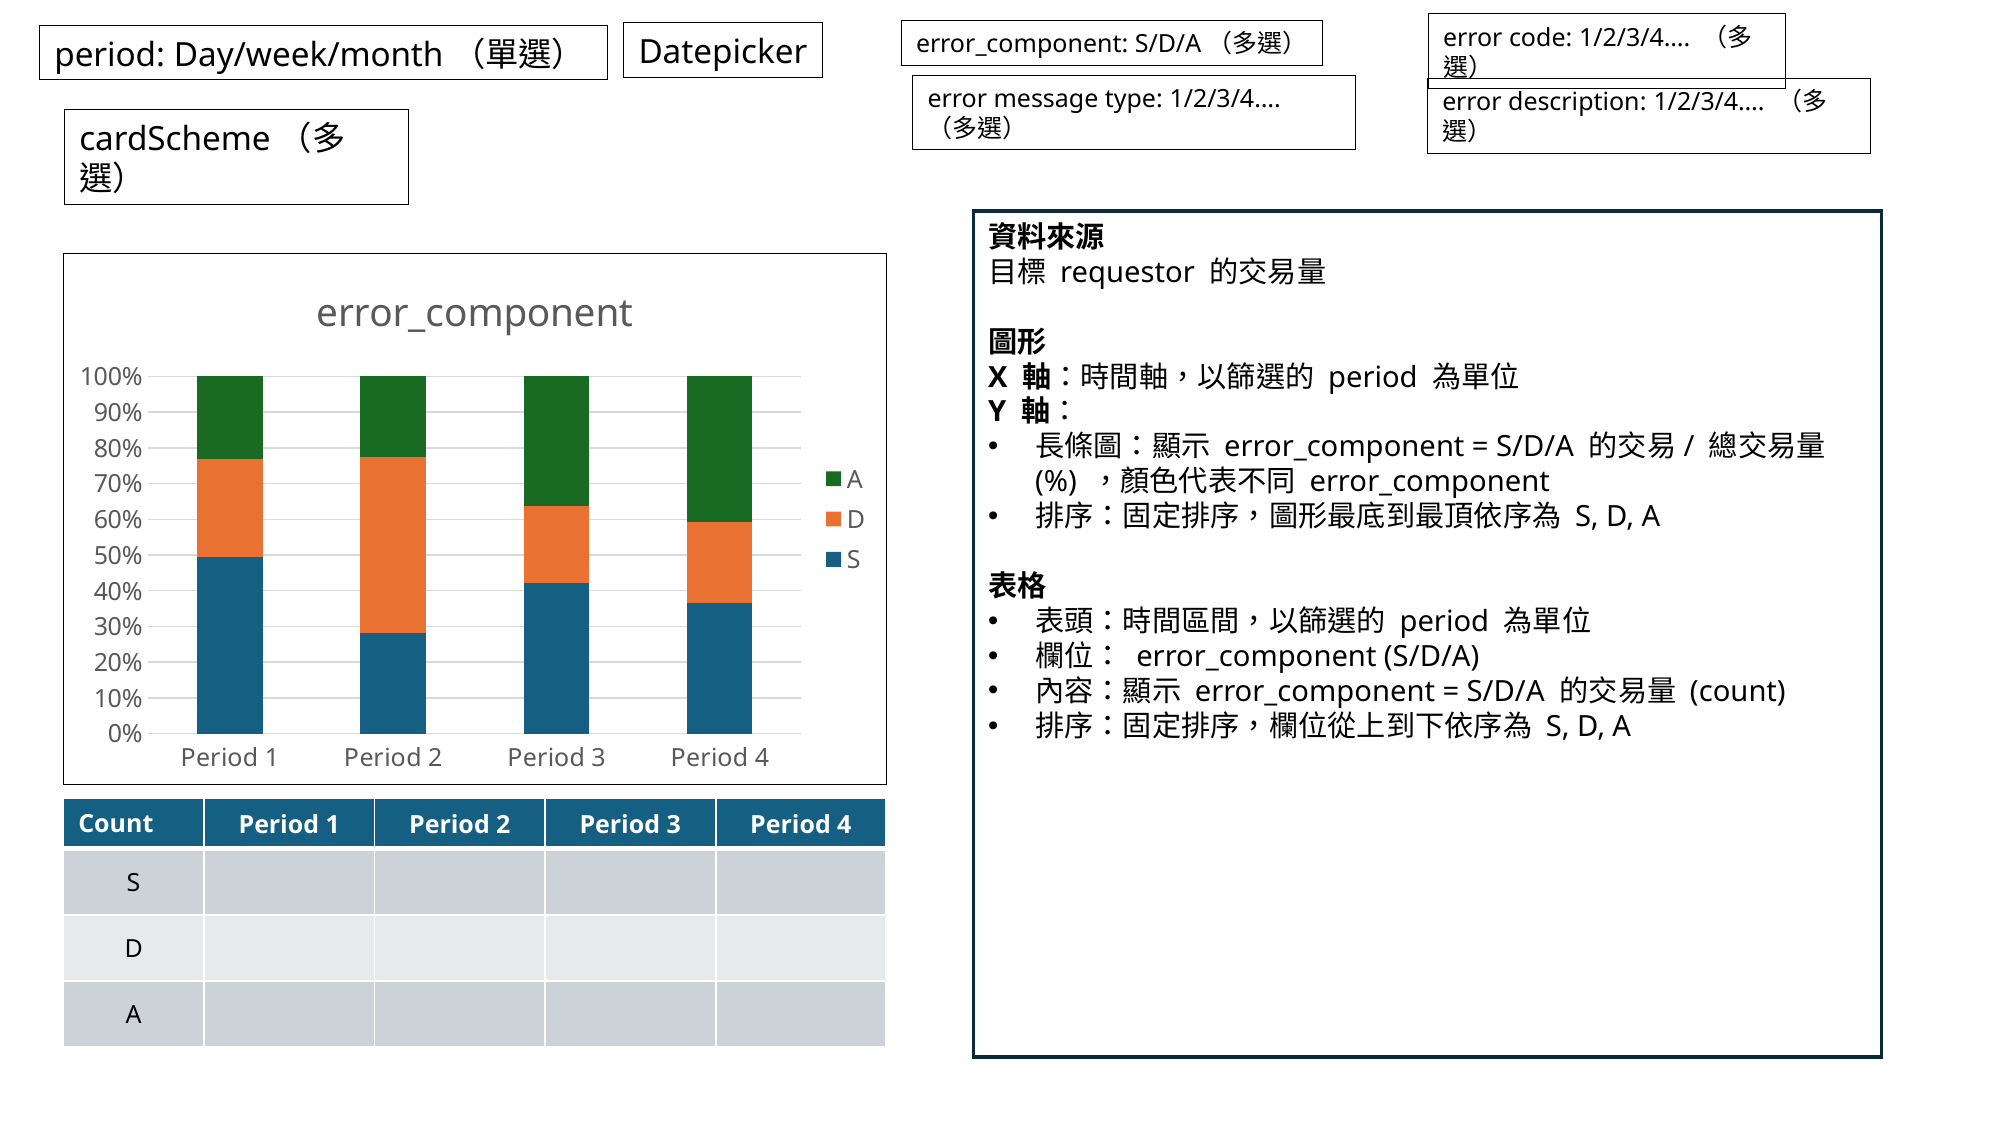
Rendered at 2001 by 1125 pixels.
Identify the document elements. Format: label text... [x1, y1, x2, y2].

table_cell D [64, 916, 203, 980]
table_header Period 3 [546, 799, 715, 846]
text_box error code: 1/2/3/4…. （多選） [1428, 13, 1786, 78]
table_cell [546, 851, 715, 914]
table_cell S [64, 851, 203, 914]
text_box Datepicker [623, 22, 823, 78]
table_cell [375, 916, 544, 980]
table_header Period 2 [375, 799, 544, 846]
text_box [972, 209, 1883, 1059]
chart [62, 253, 887, 786]
table_header Period 1 [205, 799, 374, 846]
text_box 資料來源 目標 requestor 的交易量 圖形 X 軸：時間軸，以篩選的 period 為單位 Y 軸： 長條圖：顯示 error_component = S/D/A 的交易/ 總交易量(%) ，顏色代表不同 error_component 排序：固定排序，圖形最底到最頂依序為 S, D, A 表格 表頭：時間區間，以篩選的 period 為單位 欄位： error_component (S/D/A) 內容：顯示 error_component = S/D/A 的交易量 (count) 排序：固定排序，欄位從上到下依序為 S, D, A [973, 210, 1882, 785]
text_box error description: 1/2/3/4…. （多選） [1427, 78, 1871, 154]
text_box error message type: 1/2/3/4…. （多選） [912, 75, 1356, 150]
table_cell [546, 982, 715, 1046]
table_cell [205, 851, 374, 914]
table_header Count [64, 799, 203, 846]
table_cell [205, 982, 374, 1046]
table_cell [717, 851, 885, 914]
table_cell [375, 851, 544, 914]
table_cell [375, 982, 544, 1046]
table_cell A [64, 982, 203, 1046]
table_cell [717, 982, 885, 1046]
text_box cardScheme（多選） [64, 109, 409, 205]
text_box period: Day/week/month（單選） [39, 25, 608, 80]
table_header Period 4 [717, 799, 885, 846]
table_cell [546, 916, 715, 980]
table_cell [205, 916, 374, 980]
table_cell [717, 916, 885, 980]
text_box error_component: S/D/A（多選） [901, 20, 1323, 66]
